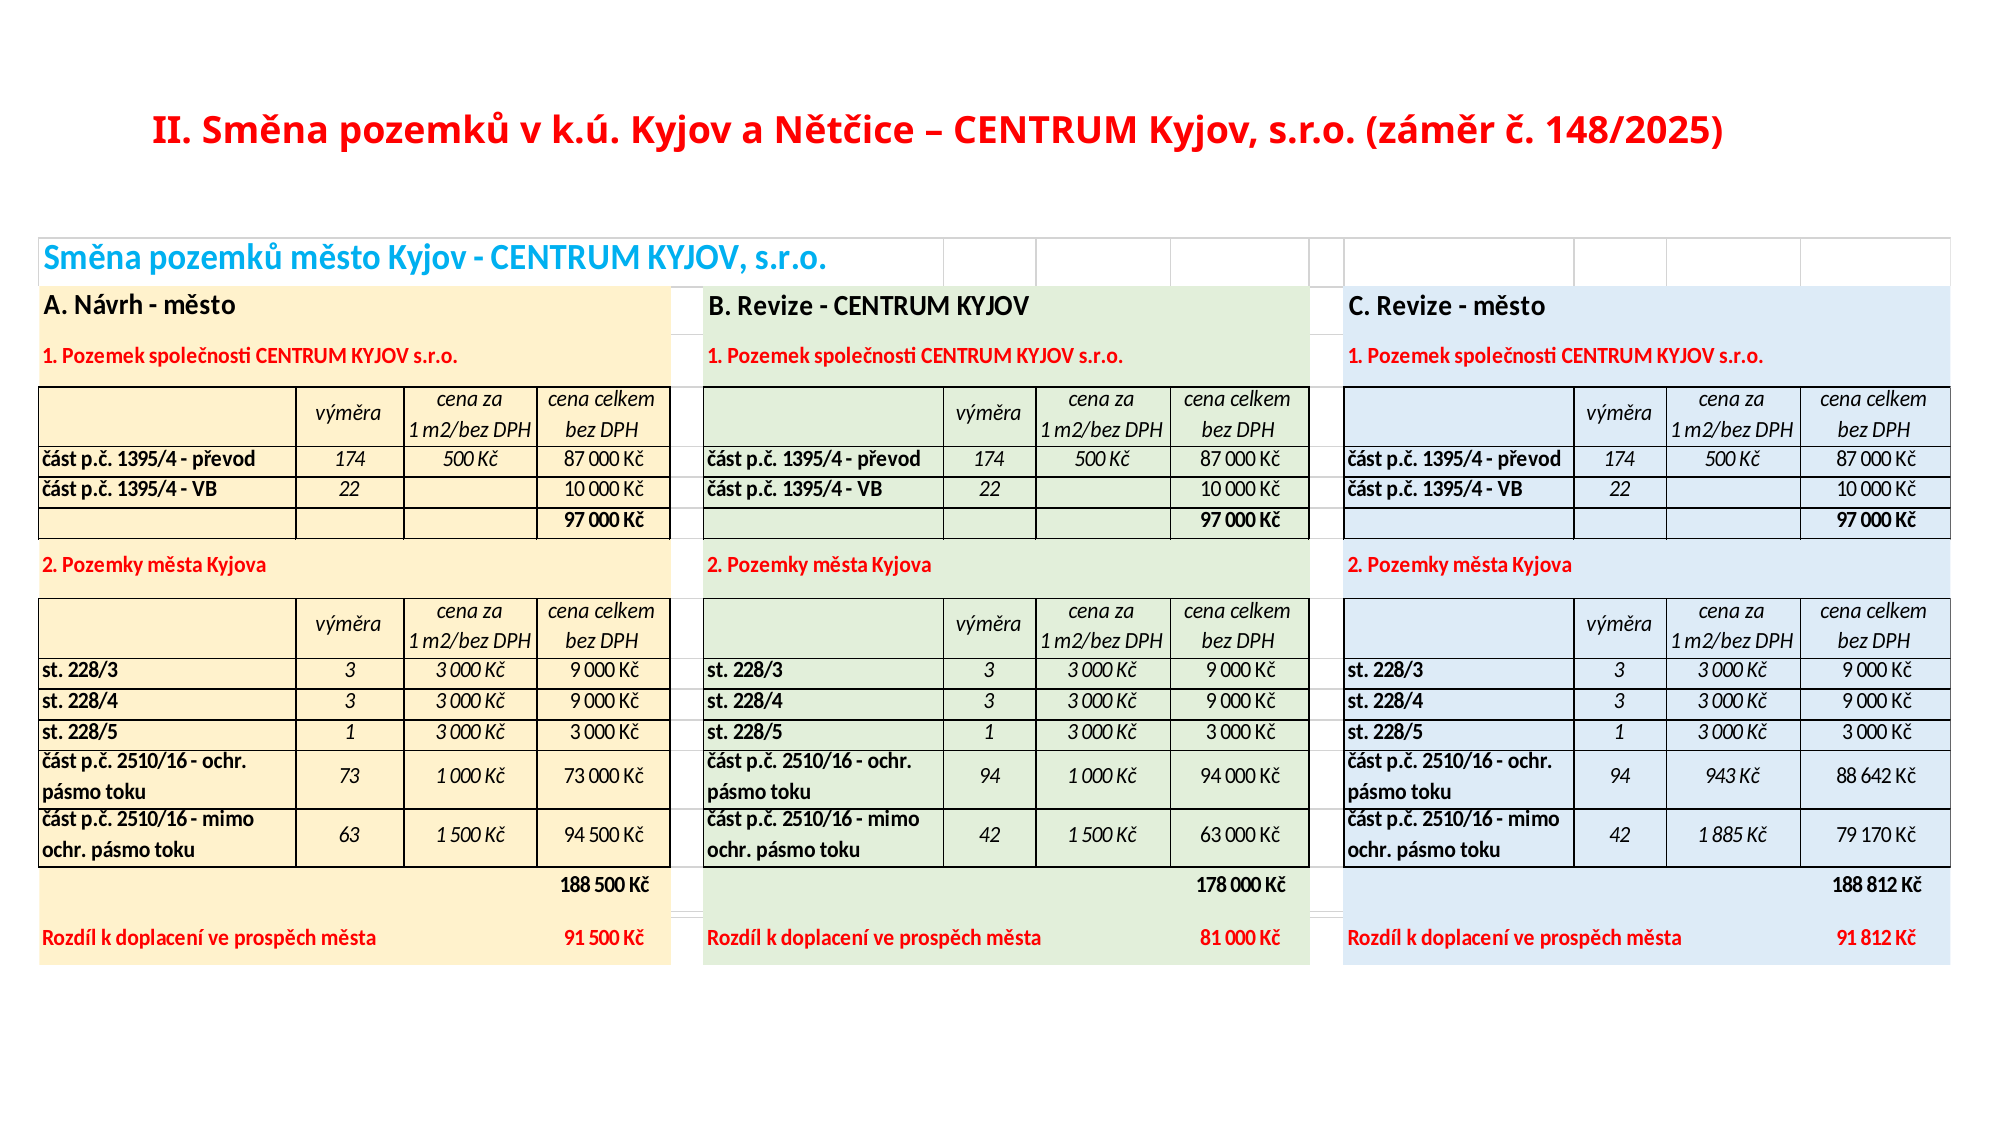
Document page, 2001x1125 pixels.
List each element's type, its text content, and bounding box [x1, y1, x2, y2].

title II. Směna pozemků v k.ú. Kyjov a Nětčice – CENTRUM Kyjov, s.r.o. (záměr č. 148/2025) [137, 59, 1863, 237]
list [37, 237, 1952, 967]
